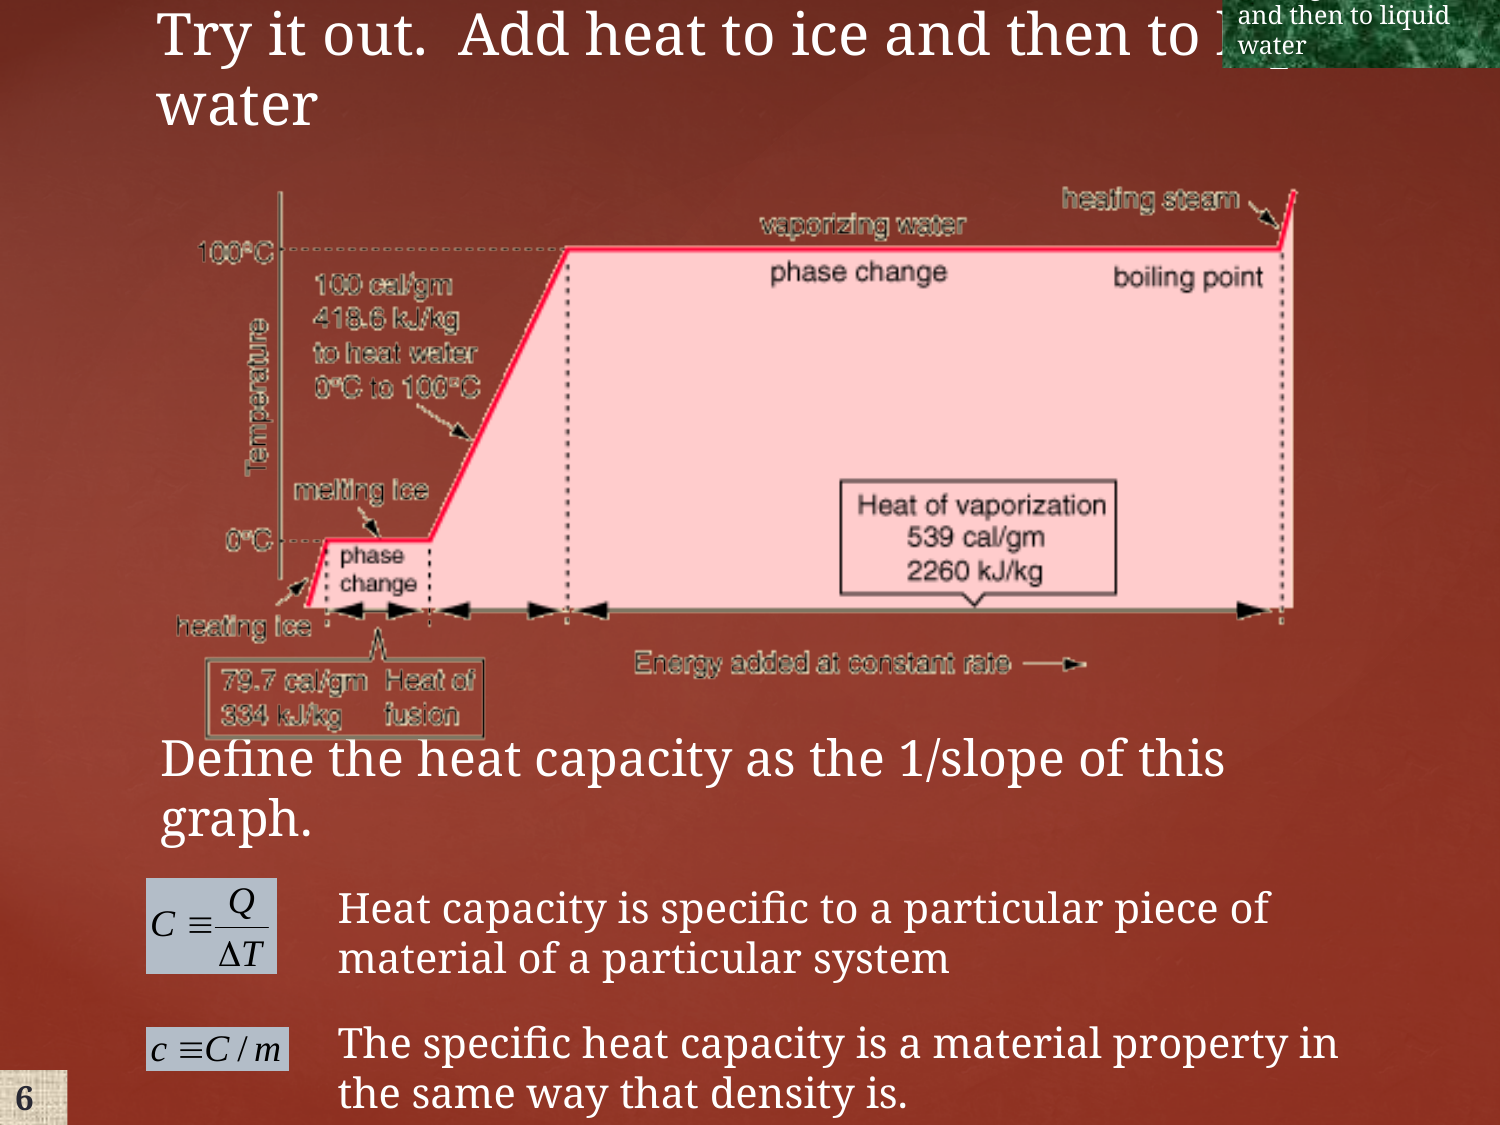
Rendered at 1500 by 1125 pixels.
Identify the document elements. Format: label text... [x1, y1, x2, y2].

picture [147, 164, 1349, 765]
text_box Define the heat capacity as the 1/slope of this graph. [145, 786, 1346, 854]
text_box 6 [0, 1070, 68, 1125]
text_box Try it out. Add heat to ice and then to liquid water [141, 69, 1459, 145]
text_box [144, 876, 278, 975]
text_box The specific heat capacity is a material property in the same way that density is. [322, 1011, 1388, 1125]
text_box Adding heat to ice and then to liquid water [1222, 0, 1500, 68]
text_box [144, 1026, 290, 1072]
text_box Heat capacity is specific to a particular piece of material of a particular system [322, 876, 1429, 990]
